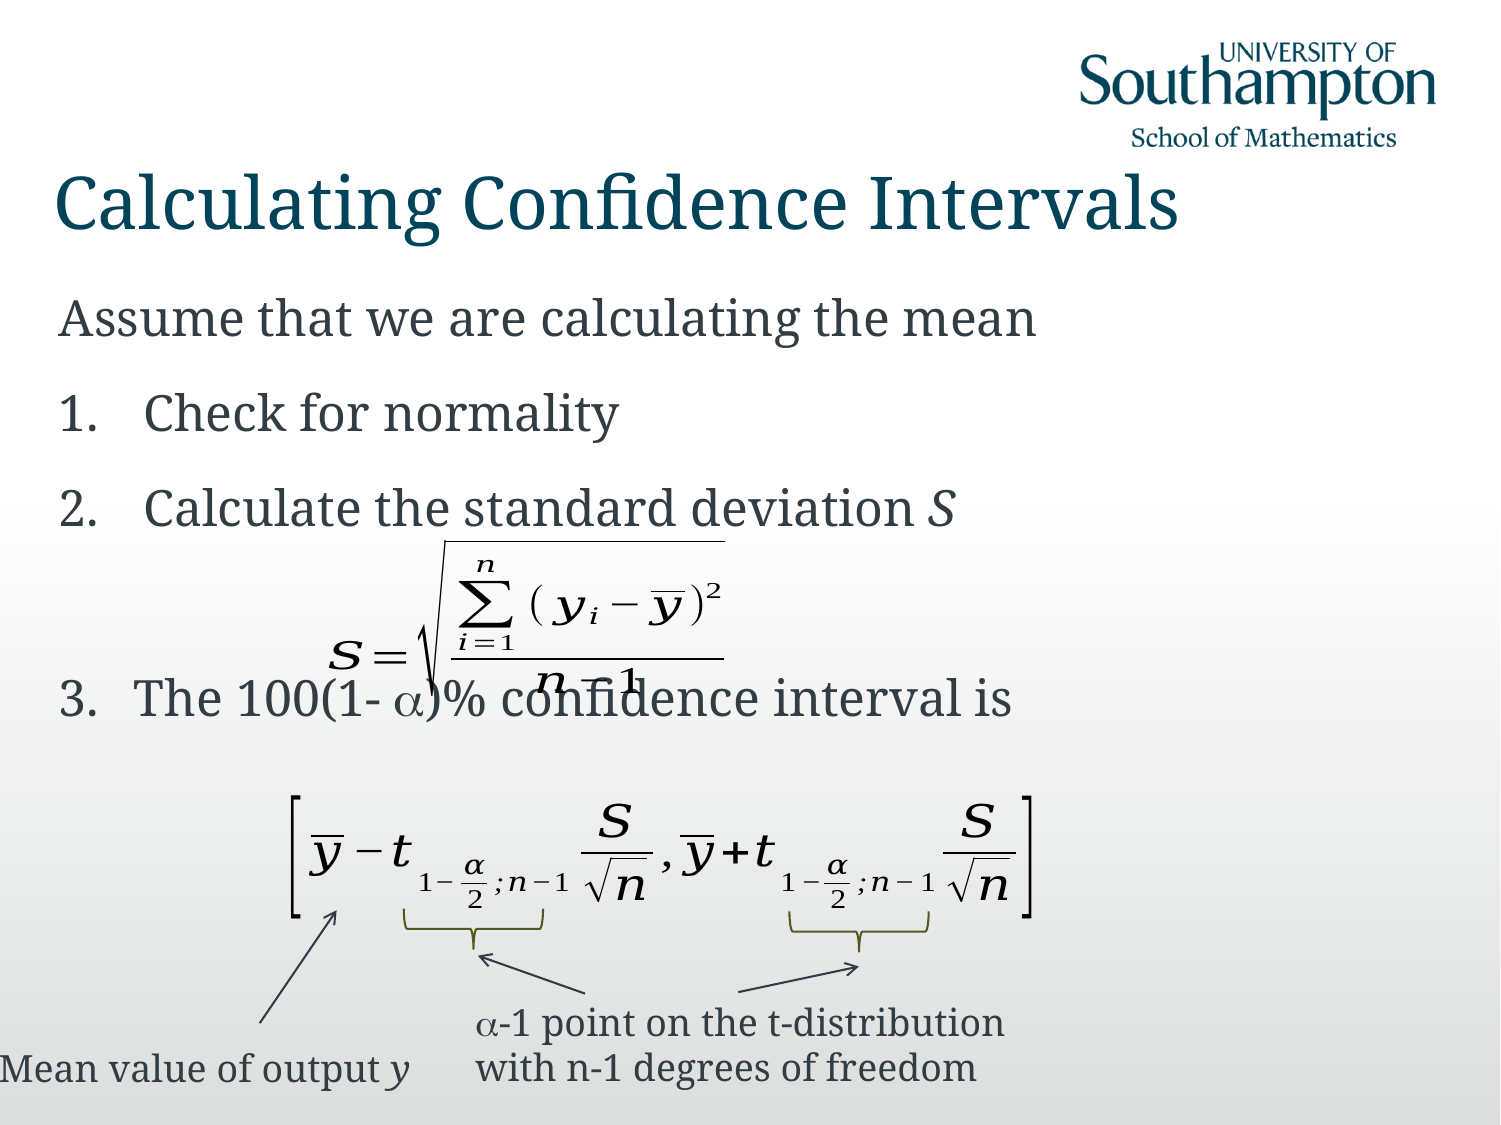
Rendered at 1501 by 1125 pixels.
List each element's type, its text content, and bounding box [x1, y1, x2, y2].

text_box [737, 966, 860, 993]
text_box Mean value of output y [0, 1037, 425, 1098]
picture [1080, 42, 1436, 147]
text_box [403, 908, 544, 949]
picture [1296, 42, 1301, 51]
title Calculating Confidence Intervals [53, 148, 1448, 256]
text_box [789, 911, 929, 952]
text_box a-1 point on the t-distribution with n-1 degrees of freedom [460, 992, 1086, 1097]
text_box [477, 955, 586, 994]
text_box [259, 909, 337, 1024]
